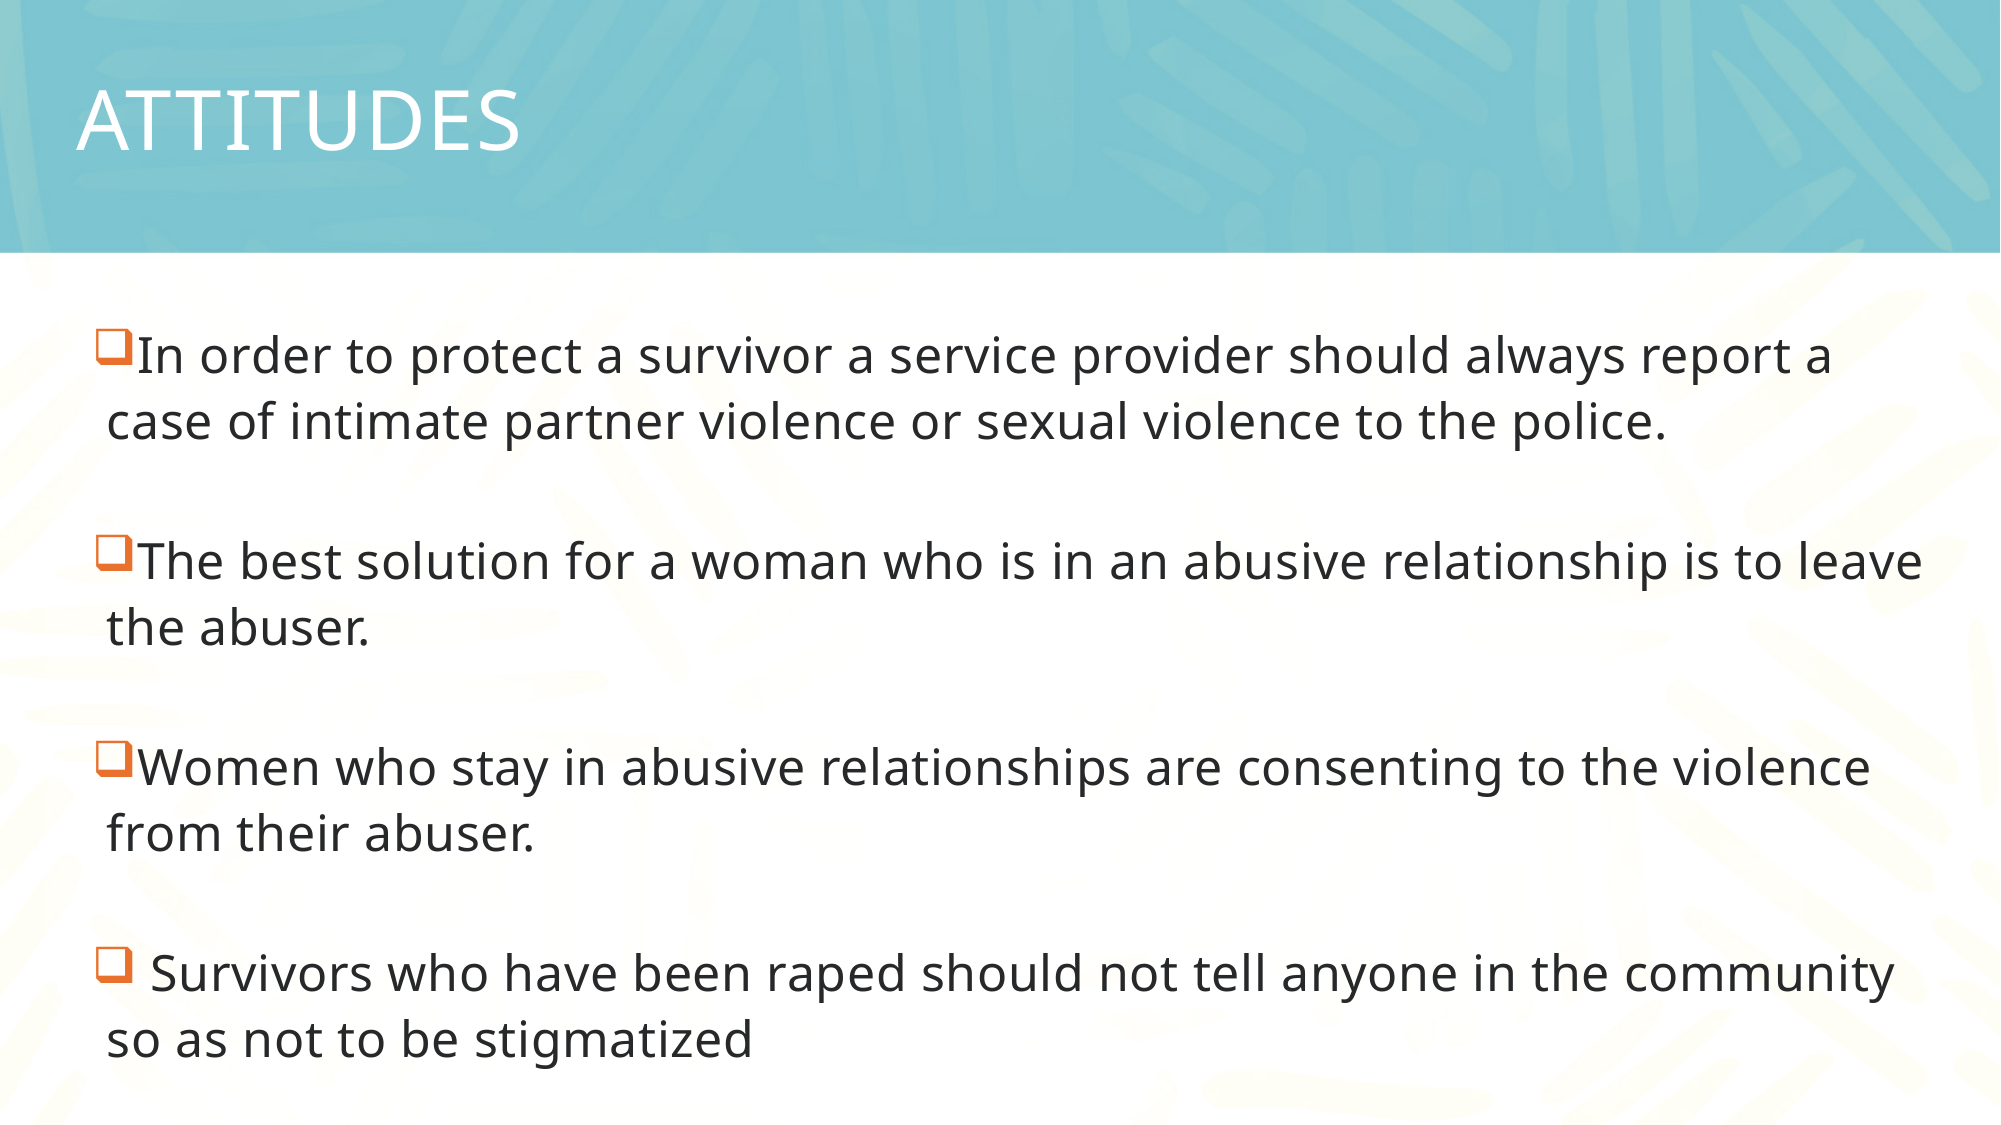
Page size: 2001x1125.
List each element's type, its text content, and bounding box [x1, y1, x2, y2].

title Attitudes [61, 33, 1938, 220]
list In order to protect a survivor a service provider should always report a case of intimate partner violence or sexual violence to the police. The best solution for a woman who is in an abusive relationship is to leave the abuser. Women who stay in abusive relationships are consenting to the violence from their abuser. Survivors who have been raped should not tell anyone in the community so as not to be stigmatized [84, 309, 1935, 970]
picture [0, 0, 2000, 1125]
